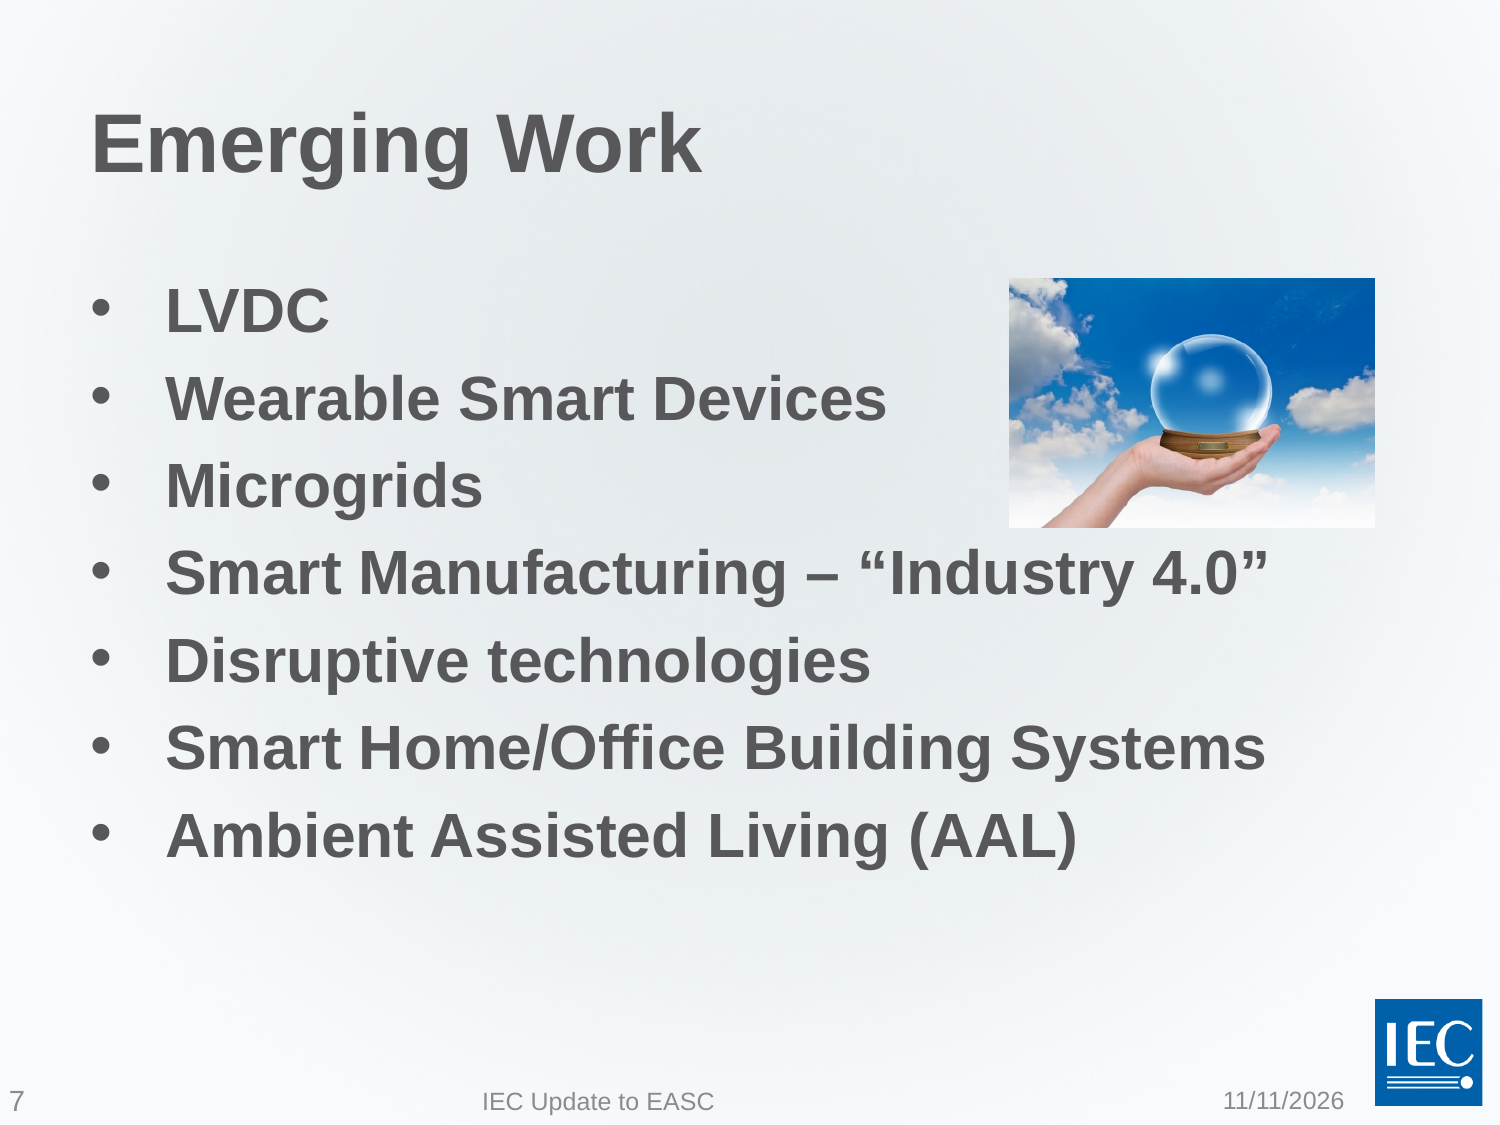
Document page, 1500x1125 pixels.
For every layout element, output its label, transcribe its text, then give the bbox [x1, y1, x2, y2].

picture [0, 0, 1500, 1125]
slide_number 7 [0, 1069, 124, 1125]
title Emerging Work [75, 45, 1425, 233]
list LVDC Wearable Smart Devices Microgrids Smart Manufacturing – “Industry 4.0” Disruptive technologies Smart Home/Office Building Systems Ambient Assisted Living (AAL) [75, 262, 1425, 988]
footer IEC Update to EASC [243, 1070, 954, 1125]
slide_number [1021, 1069, 1360, 1125]
